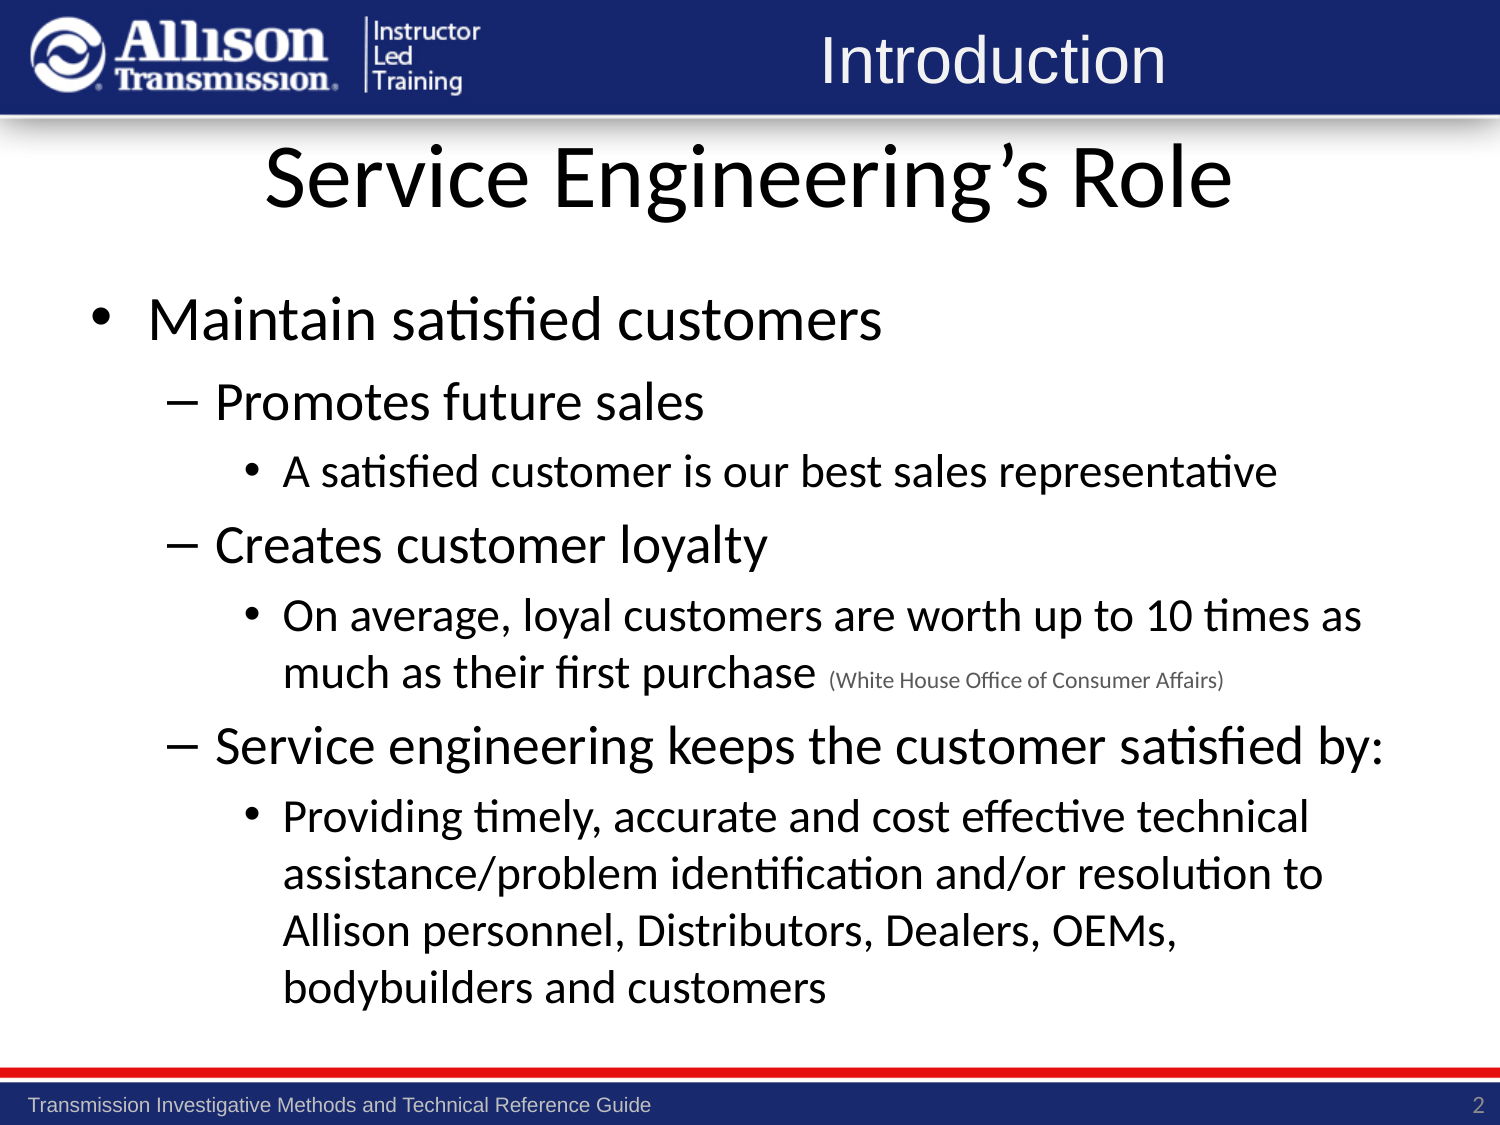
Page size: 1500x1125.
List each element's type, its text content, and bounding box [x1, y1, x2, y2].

slide_number 2 [1149, 1074, 1500, 1125]
list Maintain satisfied customers Promotes future sales A satisfied customer is our best sales representative Creates customer loyalty On average, loyal customers are worth up to 10 times as much as their first purchase (White House Office of Consumer Affairs) Service engineering keeps the customer satisfied by: Providing timely, accurate and cost effective technical assistance/problem identification and/or resolution to Allison personnel, Distributors, Dealers, OEMs, bodybuilders and customers [75, 270, 1425, 1063]
picture [0, 0, 1500, 1125]
title Service Engineering’s Role [75, 76, 1425, 265]
